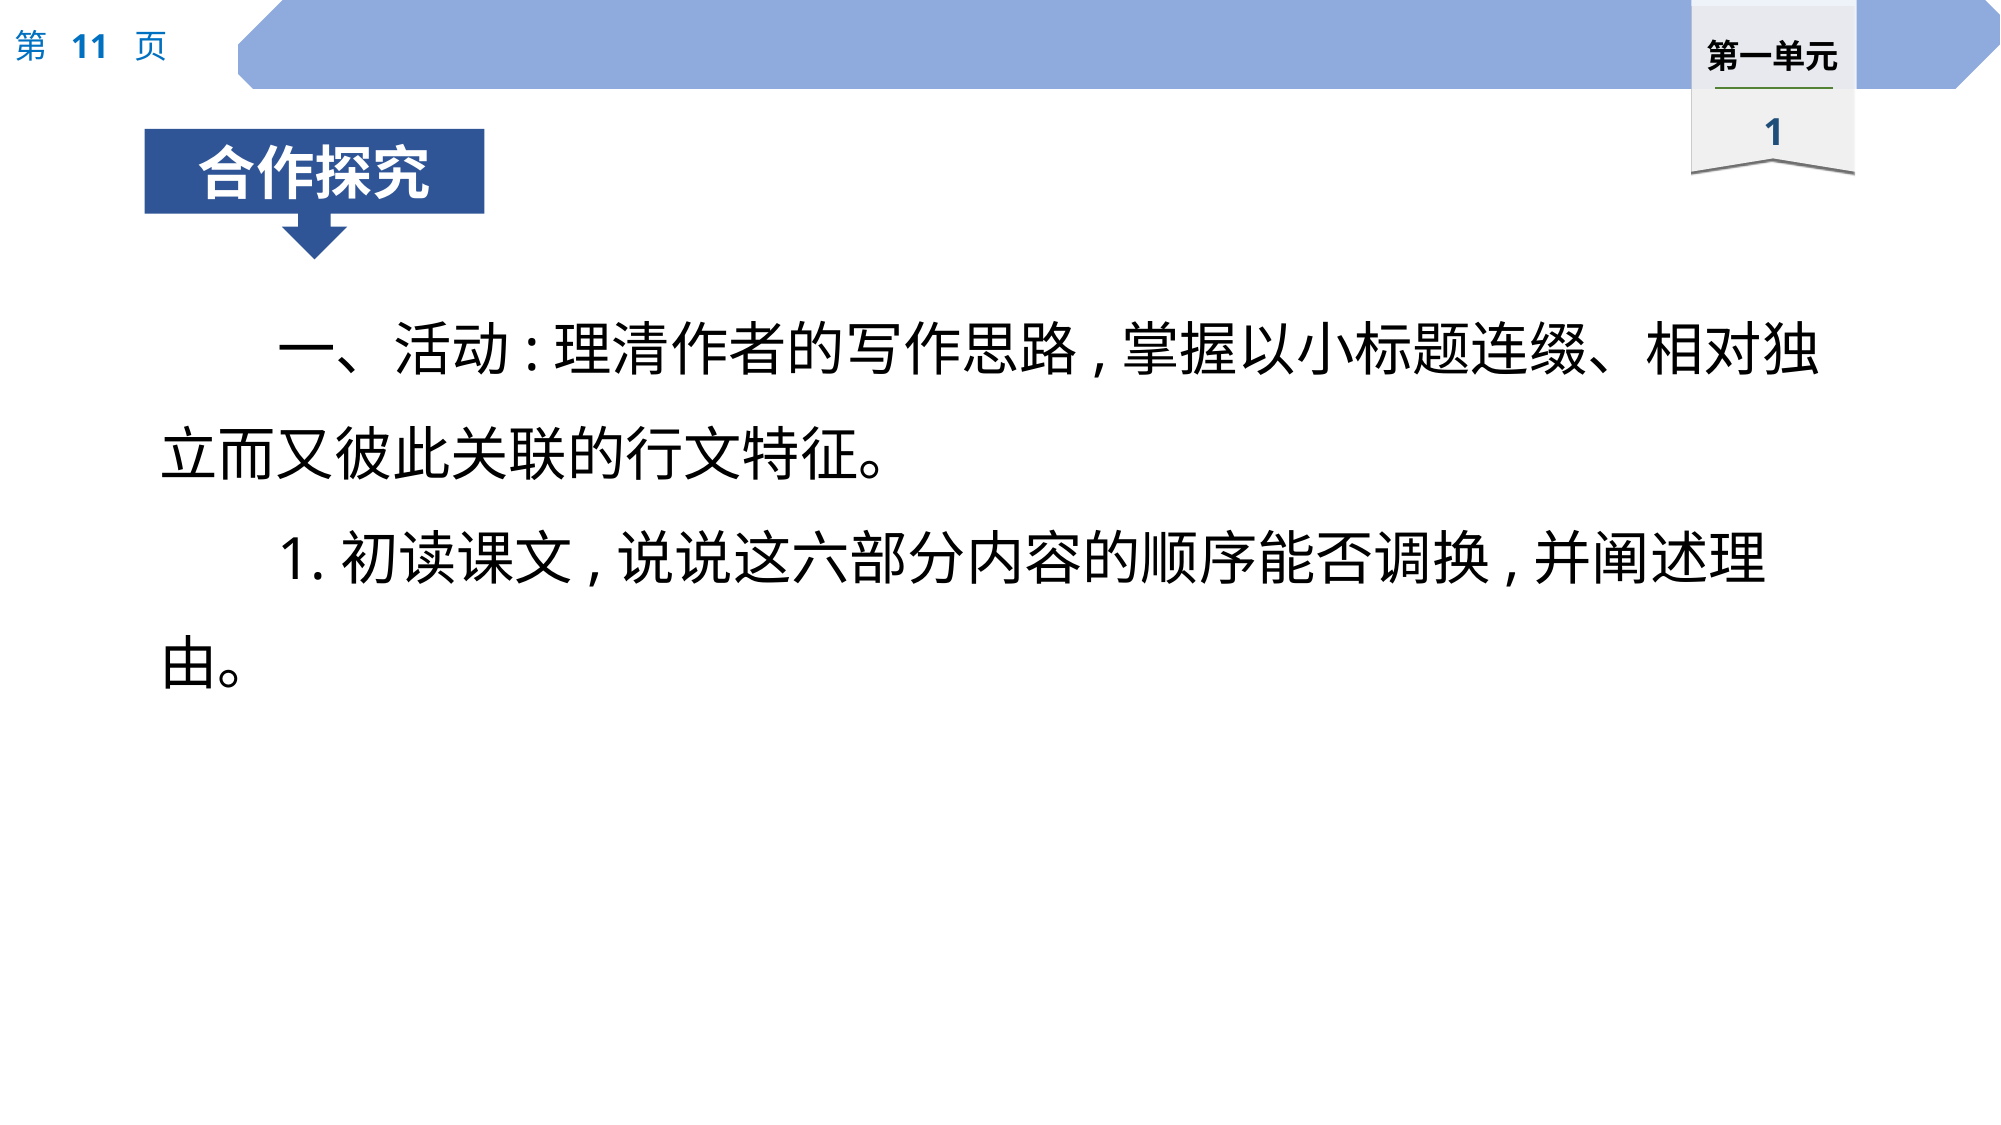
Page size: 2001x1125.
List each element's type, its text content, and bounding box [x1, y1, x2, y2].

list 一、活动:理清作者的写作思路,掌握以小标题连缀、相对独立而又彼此关联的行文特征。 1.初读课文,说说这六部分内容的顺序能否调换,并阐述理由。 [144, 269, 1844, 985]
